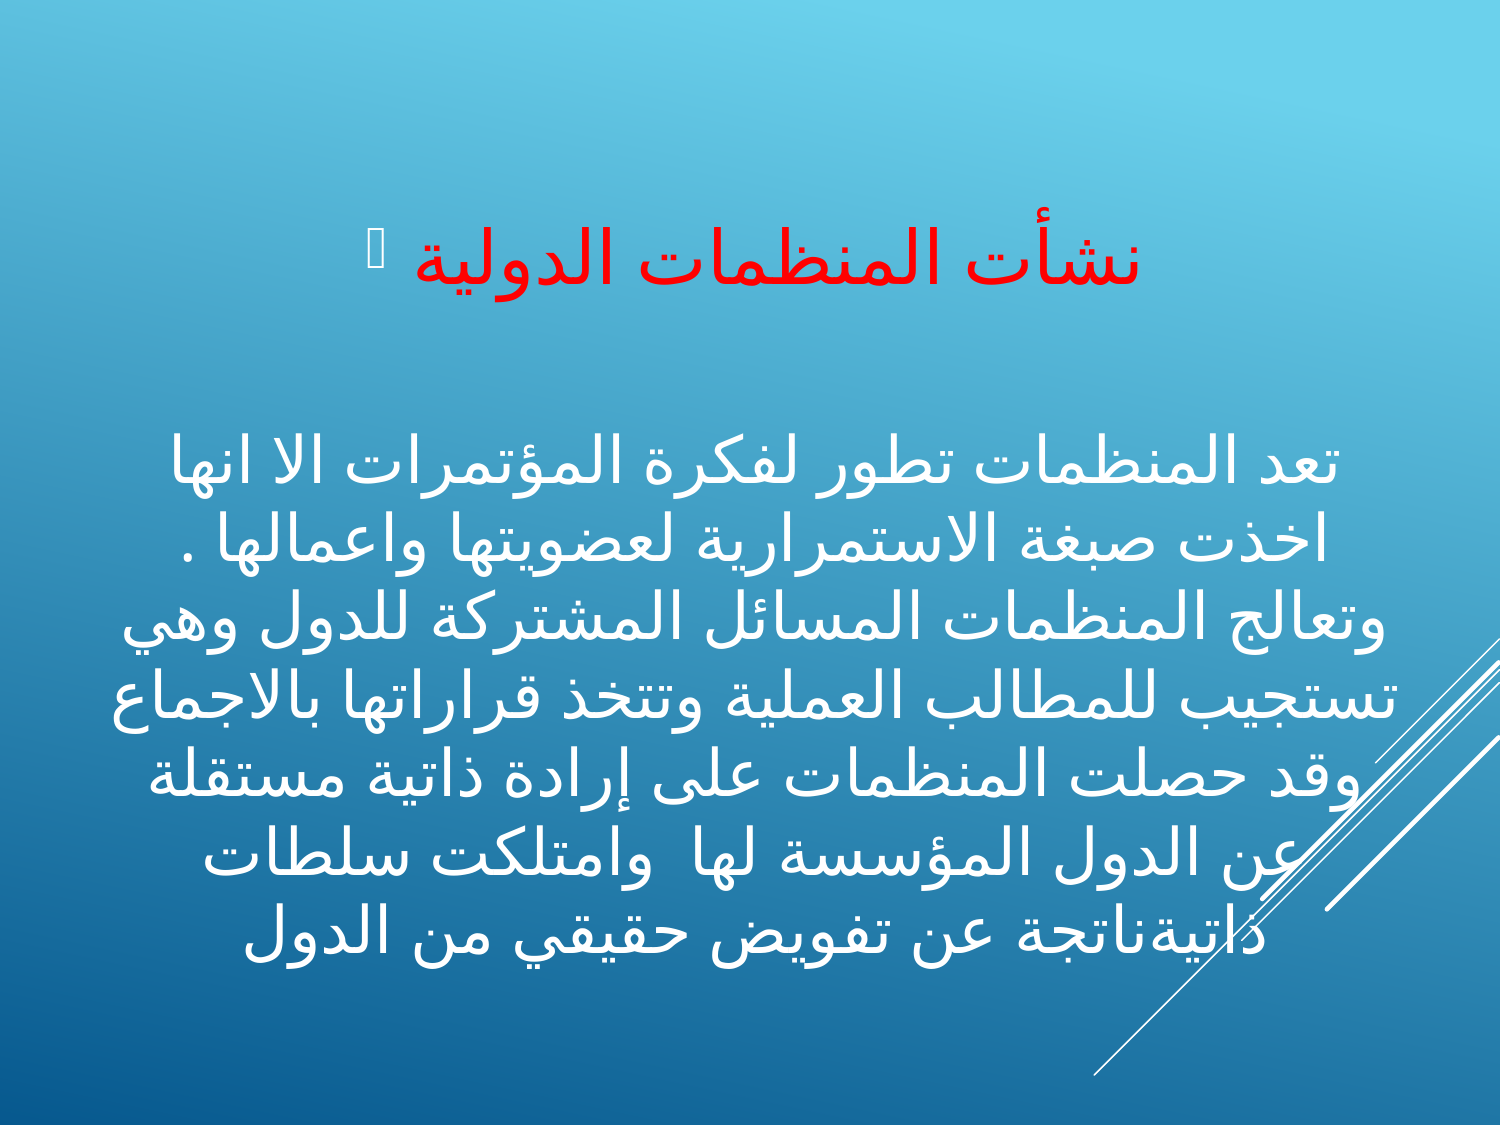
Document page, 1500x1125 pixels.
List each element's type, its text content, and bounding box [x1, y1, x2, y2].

list نشأت المنظمات الدولية [87, 87, 1424, 421]
title تعد المنظمات تطور لفكرة المؤتمرات الا انها اخذت صبغة الاستمرارية لعضويتها واعمالها . وتعالج المنظمات المسائل المشتركة للدول وهي تستجيب للمطالب العملية وتتخذ قراراتها بالاجماع وقد حصلت المنظمات على إرادة ذاتية مستقلة عن الدول المؤسسة لها وامتلكت سلطات ذاتيةناتجة عن تفويض حقيقي من الدول [87, 421, 1424, 988]
